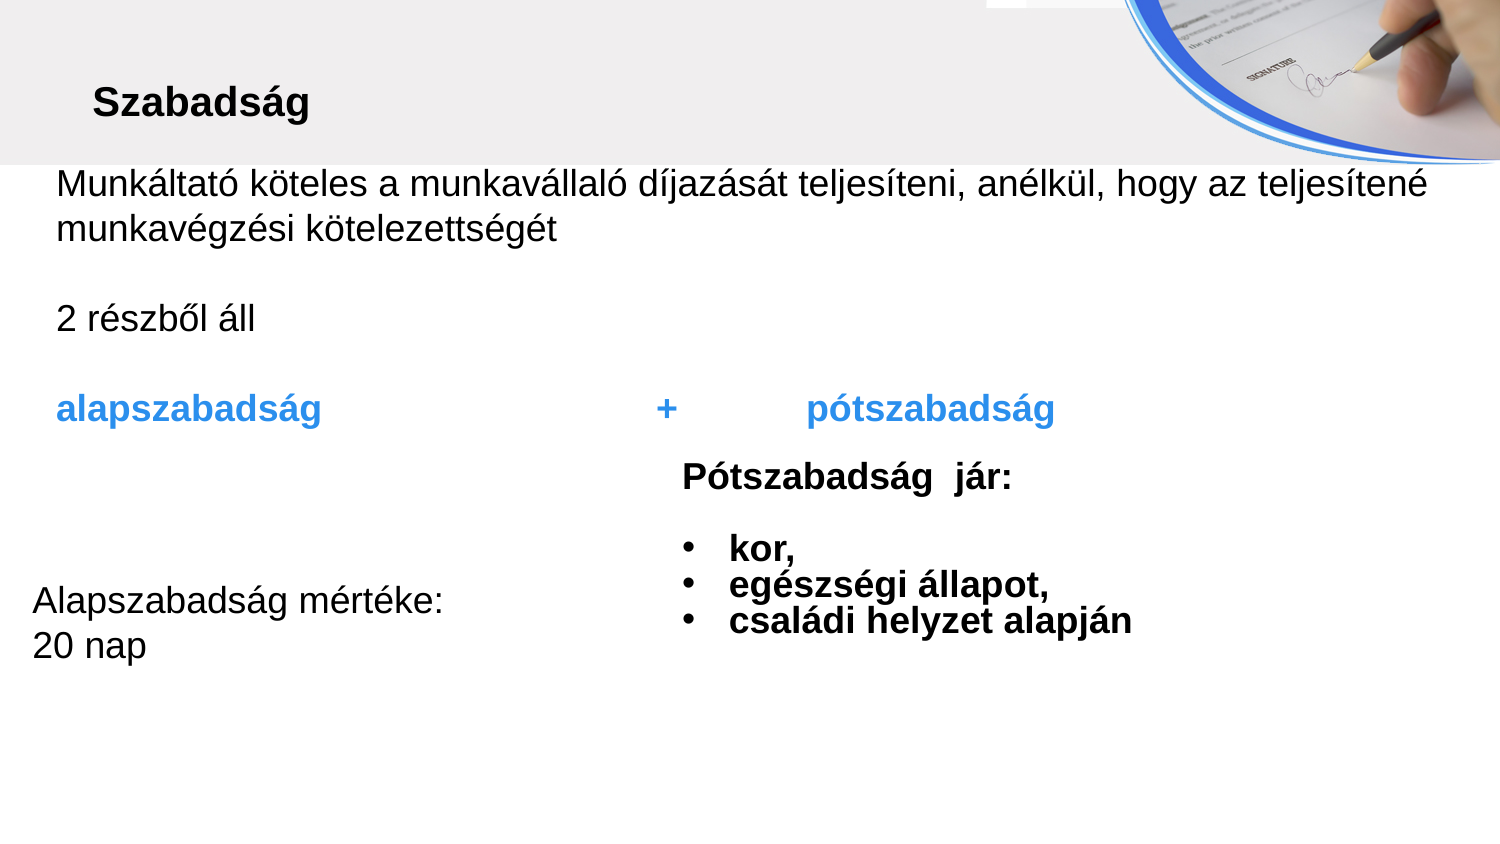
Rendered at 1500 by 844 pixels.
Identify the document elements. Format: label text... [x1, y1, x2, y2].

picture [0, 0, 1500, 844]
text_box Alapszabadság mértéke: 20 nap [17, 568, 460, 673]
text_box Pótszabadság jár: kor, egészségi állapot, családi helyzet alapján [667, 453, 1418, 649]
text_box Munkáltató köteles a munkavállaló díjazását teljesíteni, anélkül, hogy az teljesítené munkavégzési kötelezettségét 2 részből áll alapszabadság + pótszabadság [41, 151, 1459, 437]
text_box Szabadság [77, 67, 326, 133]
